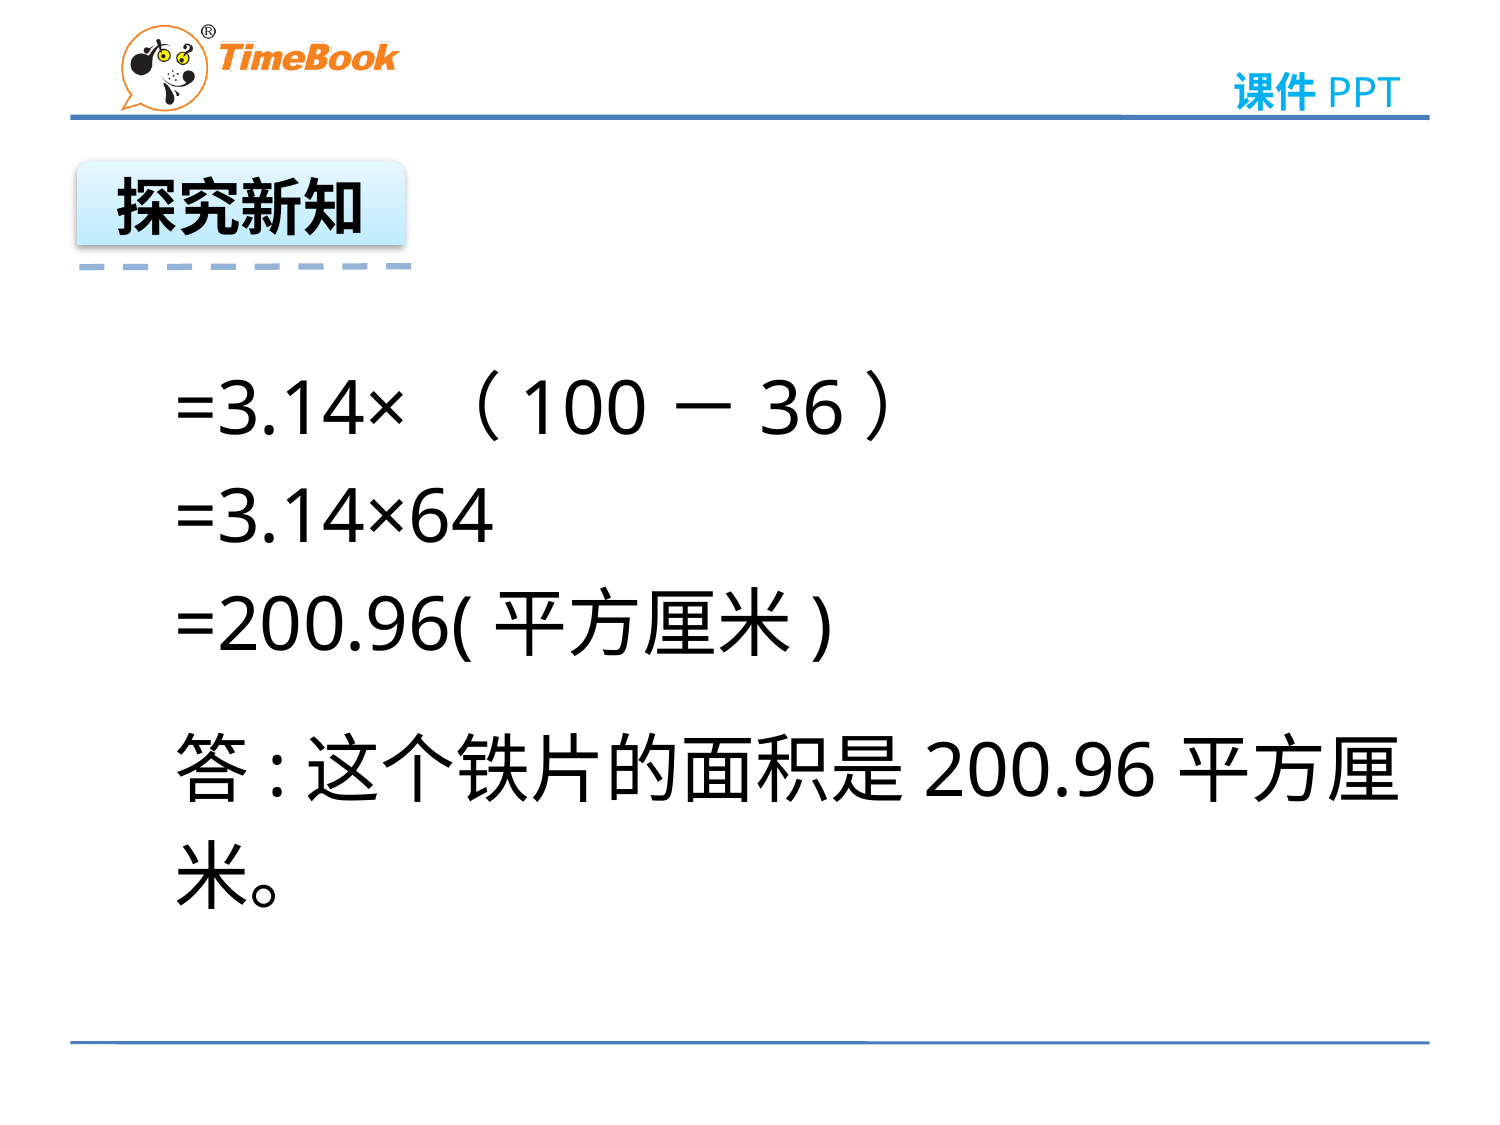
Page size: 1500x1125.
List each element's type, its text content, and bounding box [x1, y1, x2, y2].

text_box 探究新知 [75, 160, 406, 247]
picture [118, 22, 408, 113]
text_box =3.14×（100－36） =3.14×64 =200.96(平方厘米) 答:这个铁片的面积是200.96平方厘米。 [159, 334, 1447, 927]
